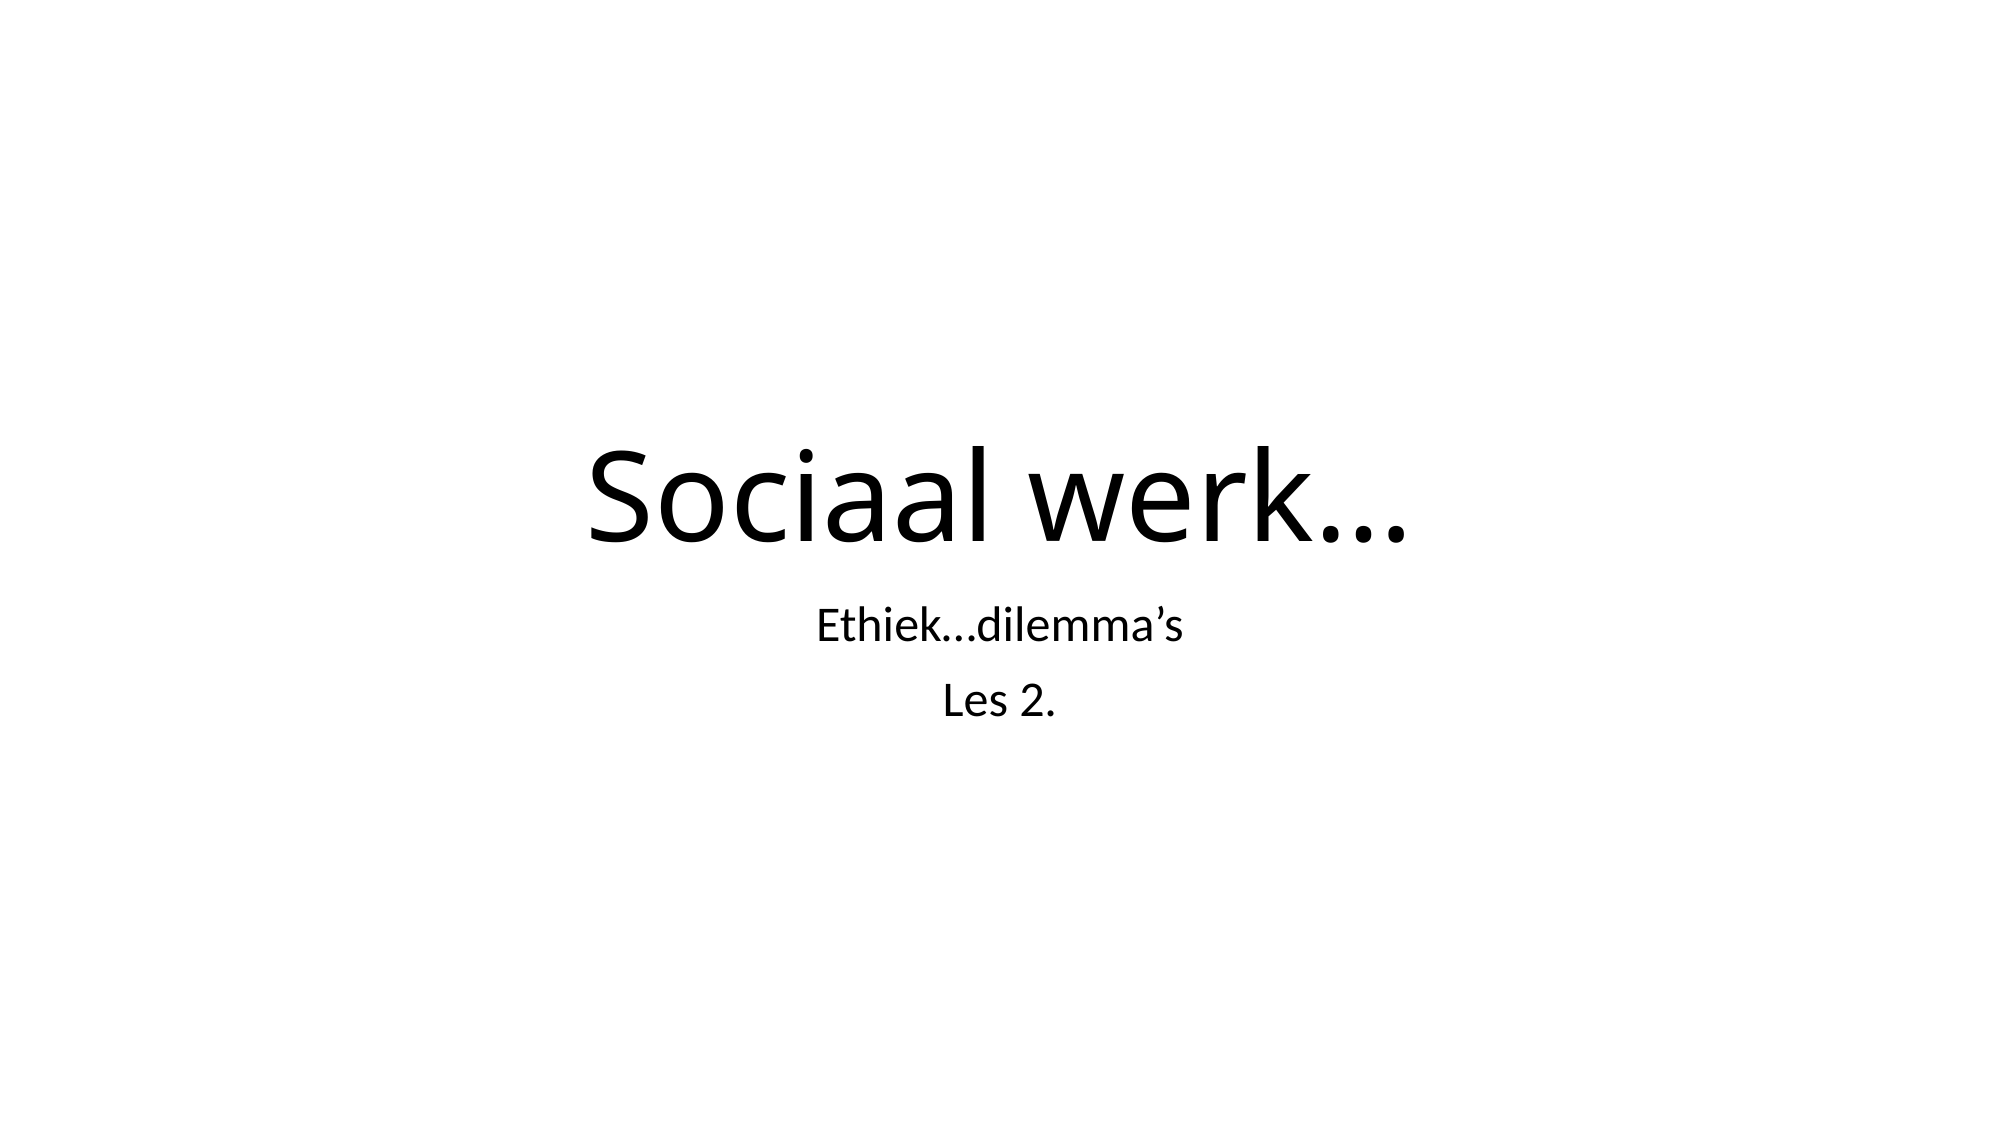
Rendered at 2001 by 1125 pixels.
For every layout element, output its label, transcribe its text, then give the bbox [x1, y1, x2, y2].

subtitle Ethiek…dilemma’s Les 2. [249, 590, 1750, 863]
title Sociaal werk… [249, 184, 1750, 576]
